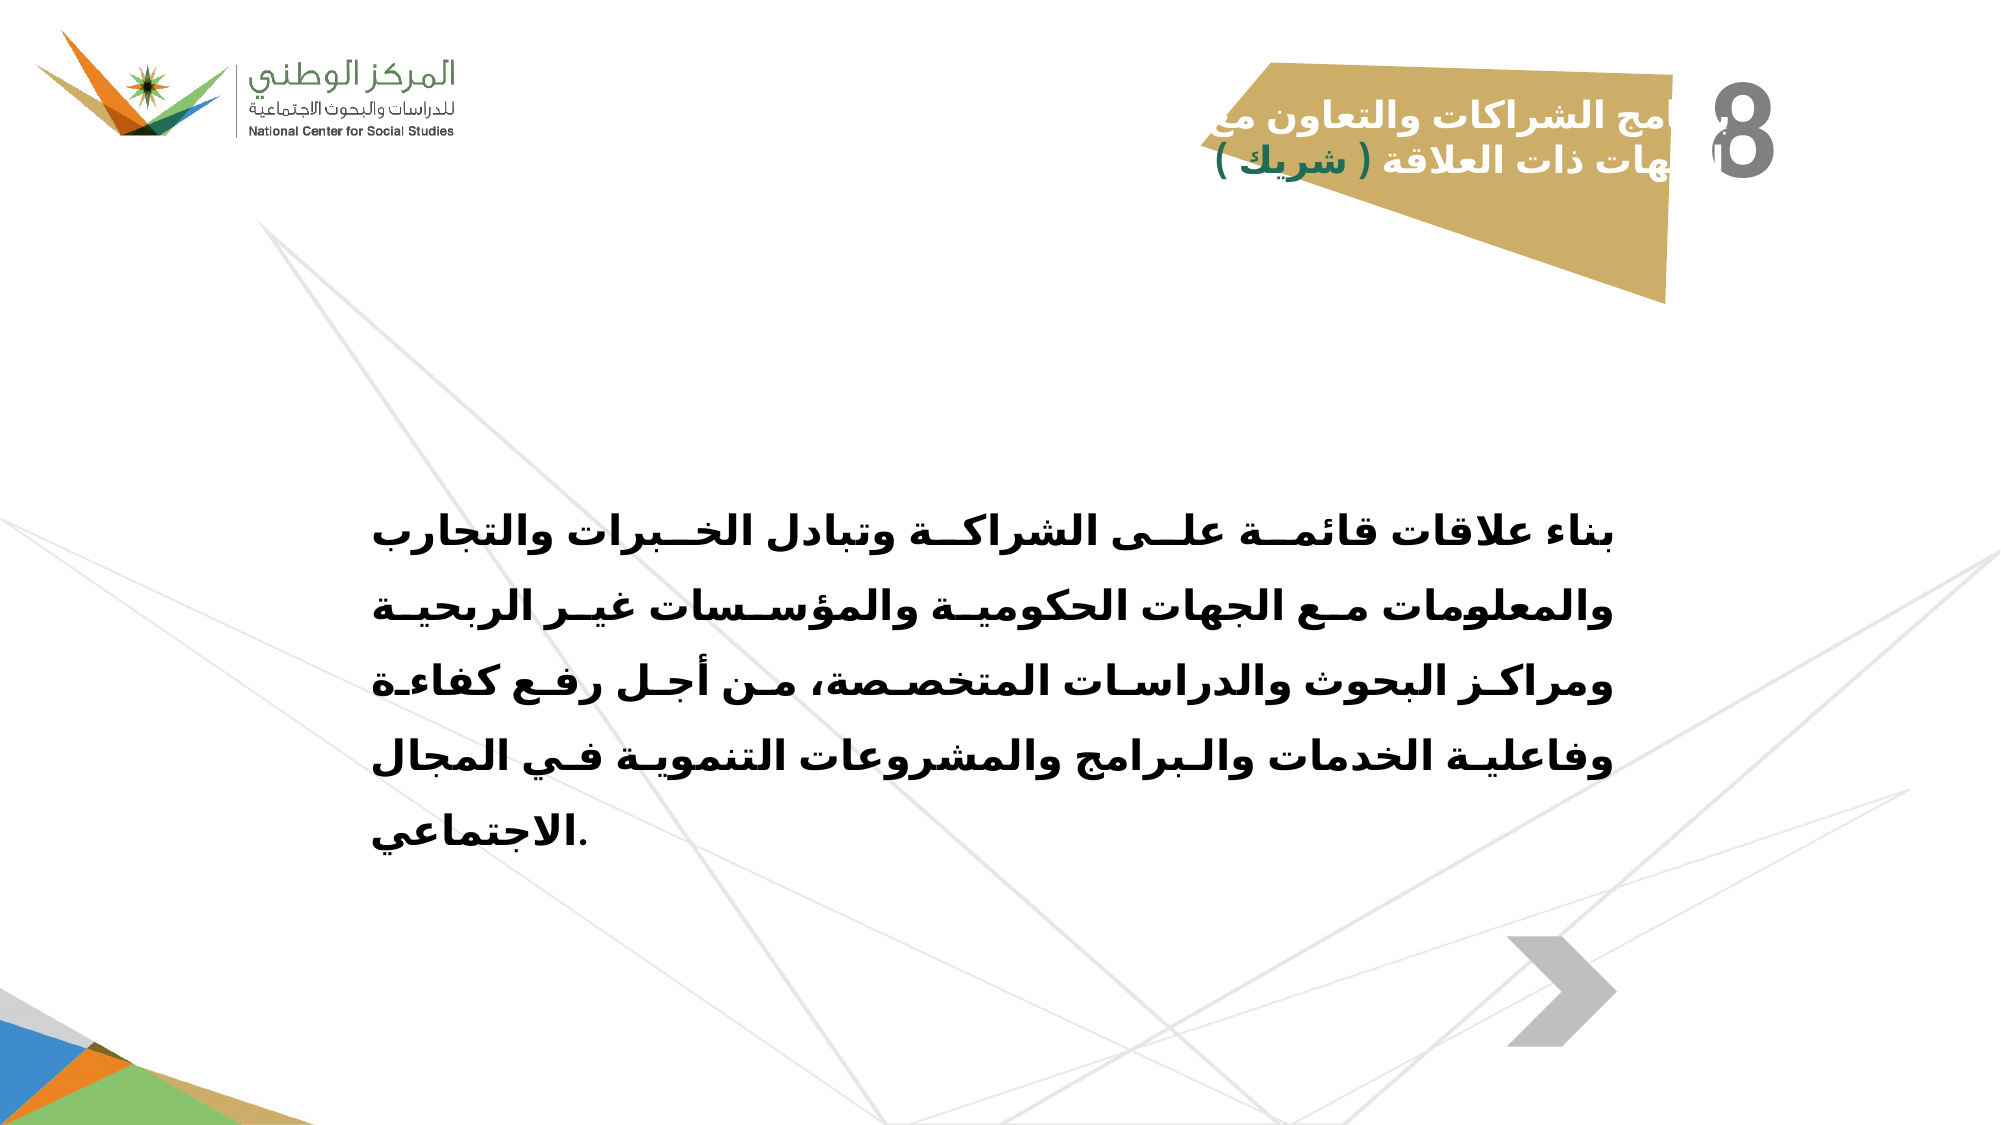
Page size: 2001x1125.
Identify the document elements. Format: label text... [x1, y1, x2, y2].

text_box بناء علاقات قائمة على الشراكة وتبادل الخبرات والتجارب والمعلومات مع الجهات الحكومية والمؤسسات غير الربحية ومراكز البحوث والدراسات المتخصصة، من أجل رفع كفاءة وفاعلية الخدمات والبرامج والمشروعات التنموية في المجال الاجتماعي. [355, 470, 1631, 861]
text_box [1504, 935, 1619, 1048]
text_box 8 [1693, 32, 1793, 213]
text_box برنامج الشراكات والتعاون مع الجهات ذات العلاقة ( شريك ) [1185, 83, 1754, 189]
picture [0, 0, 2001, 1125]
